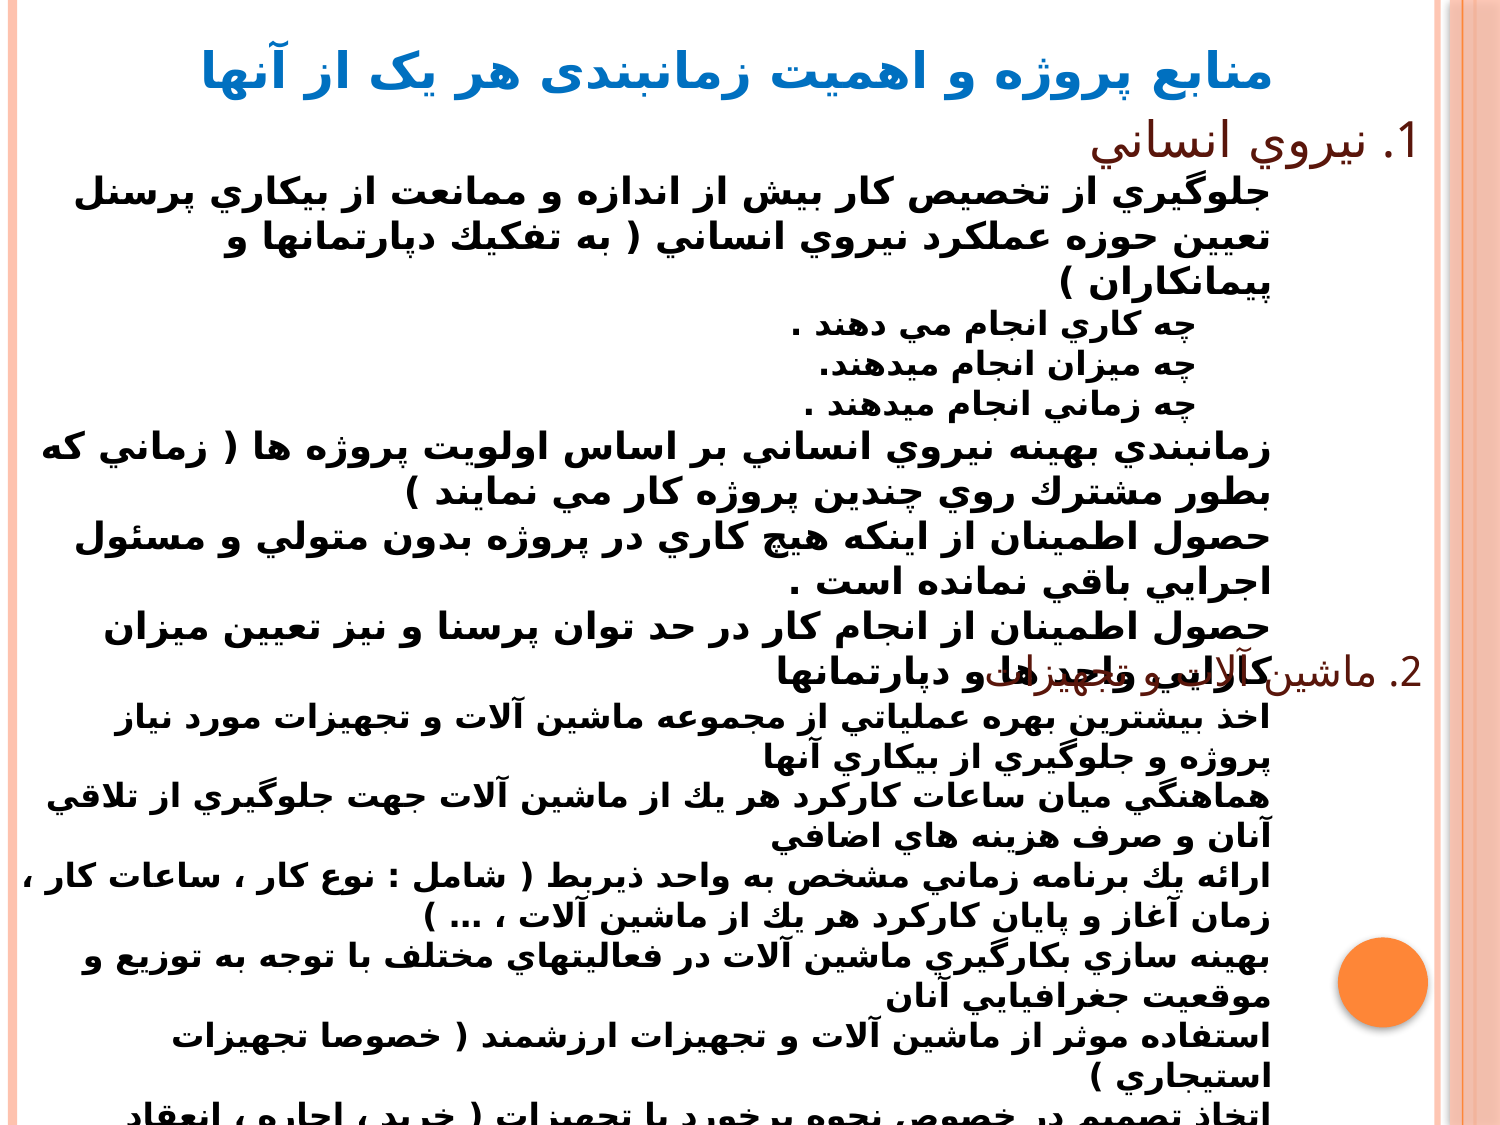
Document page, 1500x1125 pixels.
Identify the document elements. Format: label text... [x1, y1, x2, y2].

text_box منابع پروژه و اهمیت زمانبندی هر یک از آنها [99, 0, 1375, 99]
text_box 1. نيروي انساني جلوگيري از تخصيص كار بيش از اندازه و ممانعت از بيكاري پرسنل تعيين حوزه عملكرد نيروي انساني ( به تفكيك دپارتمانها و پيمانكاران ) چه كاري انجام مي دهند . چه ميزان انجام ميدهند. چه زماني انجام ميدهند . زمانبندي بهينه نيروي انساني بر اساس اولويت پروژه ها ( زماني كه بطور مشترك روي چندين پروژه كار مي نمايند ) حصول اطمينان از اينكه هيچ كاري در پروژه بدون متولي و مسئول اجرايي باقي نمانده است . حصول اطمينان از انجام كار در حد توان پرسنا و نيز تعيين ميزان كارايي واحد ها و دپارتمانها [0, 99, 1438, 637]
text_box 2. ماشين آلات و تجهيزات اخذ بيشترين بهره عملياتي از مجموعه ماشين آلات و تجهيزات مورد نياز پروژه و جلوگيري از بيكاري آنها هماهنگي ميان ساعات كاركرد هر يك از ماشين آلات جهت جلوگيري از تلاقي آنان و صرف هزينه هاي اضافي ارائه يك برنامه زماني مشخص به واحد ذيربط ( شامل : نوع كار ، ساعات كار ، زمان آغاز و پايان كاركرد هر يك از ماشين آلات ، … ) بهينه سازي بكارگيري ماشين آلات در فعاليتهاي مختلف با توجه به توزيع و موقعيت جغرافيايي آنان استفاده موثر از ماشين آلات و تجهيزات ارزشمند ( خصوصا تجهيزات استيجاري ) اتخاذ تصميم در خصوص نحوه برخورد با تجهيزات ( خريد ، اجاره ، انعقاد قرارداد ، …) [0, 637, 1438, 1088]
